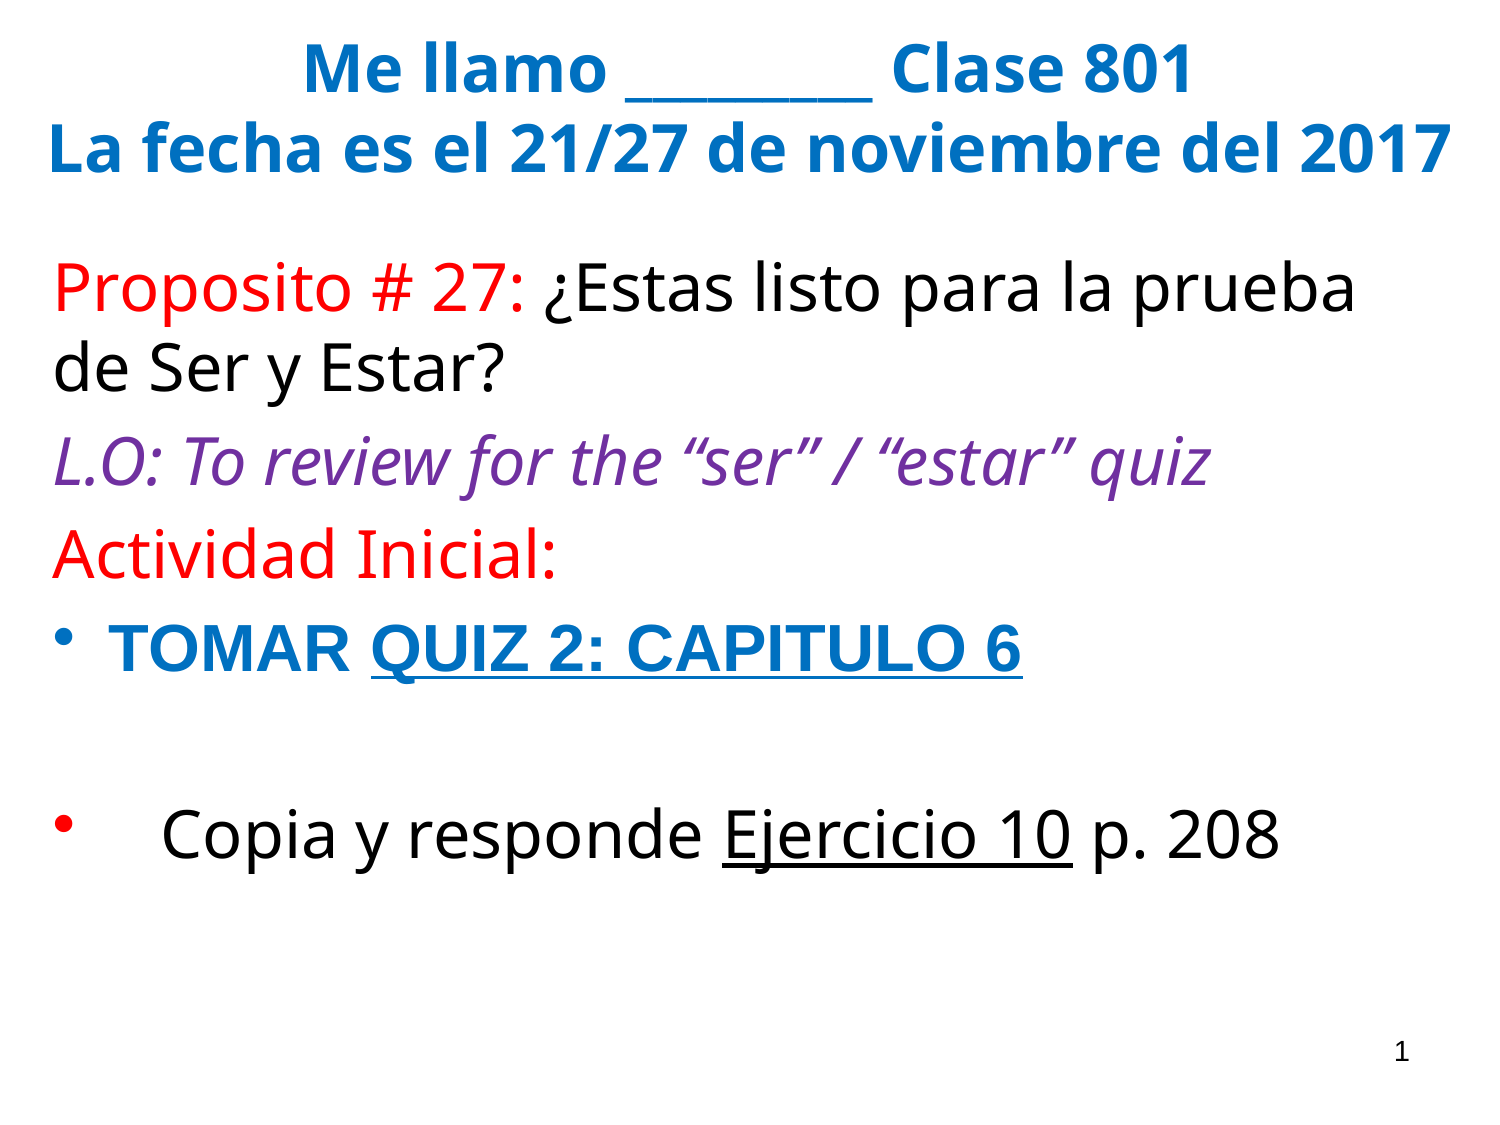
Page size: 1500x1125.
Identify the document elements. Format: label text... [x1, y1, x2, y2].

title Me llamo _________ Clase 801 La fecha es el 21/27 de noviembre del 2017 [0, 12, 1500, 200]
slide_number 1 [1074, 1024, 1425, 1103]
list Proposito # 27: ¿Estas listo para la prueba de Ser y Estar? L.O: To review for the “ser” / “estar” quiz Actividad Inicial: TOMAR QUIZ 2: CAPITULO 6 Copia y responde Ejercicio 10 p. 208 [37, 237, 1438, 1013]
